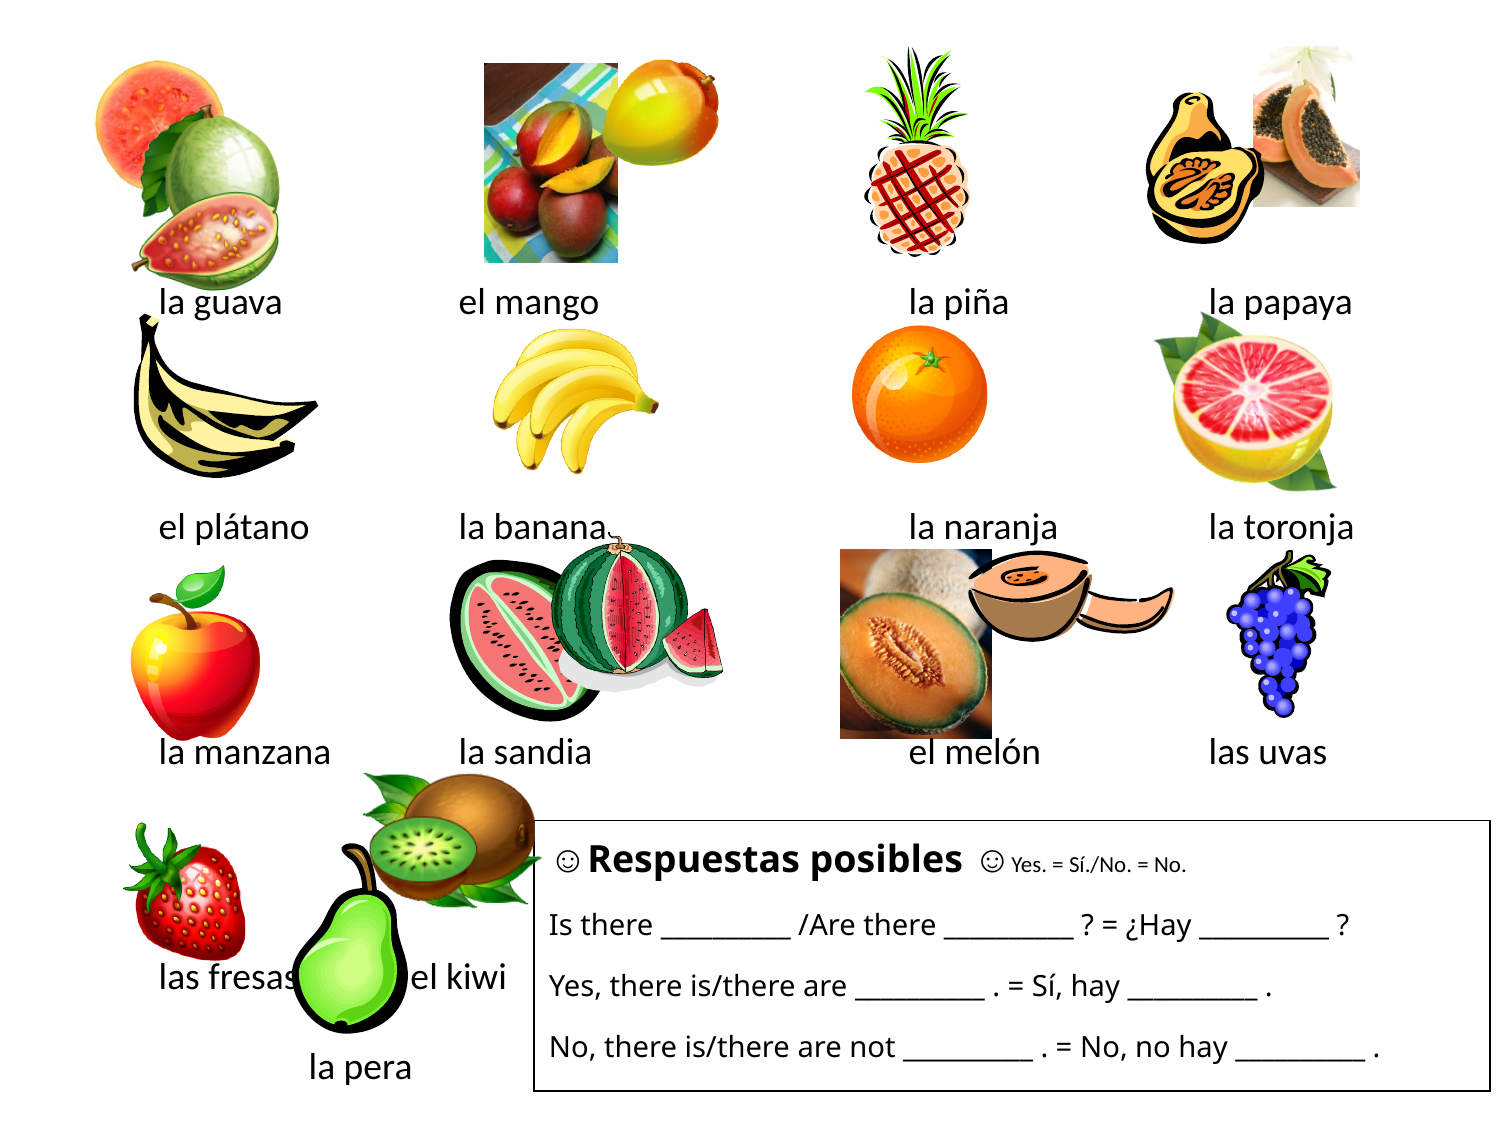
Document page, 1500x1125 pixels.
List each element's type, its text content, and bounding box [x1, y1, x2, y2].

picture [854, 46, 978, 262]
picture [1153, 308, 1342, 497]
text_box la guava el mango la piña la papaya el plátano la banana la naranja la toronja la manzana la sandia el melón las uvas las fresas el kiwi la pera [0, 0, 1486, 1125]
picture [109, 820, 254, 965]
picture [839, 319, 992, 472]
picture [93, 60, 309, 299]
picture [133, 313, 319, 478]
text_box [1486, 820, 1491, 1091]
picture [104, 562, 290, 748]
picture [291, 530, 724, 1034]
picture [1145, 46, 1360, 244]
picture [484, 314, 660, 491]
picture [484, 39, 729, 264]
picture [1225, 549, 1333, 724]
picture [840, 548, 1177, 739]
